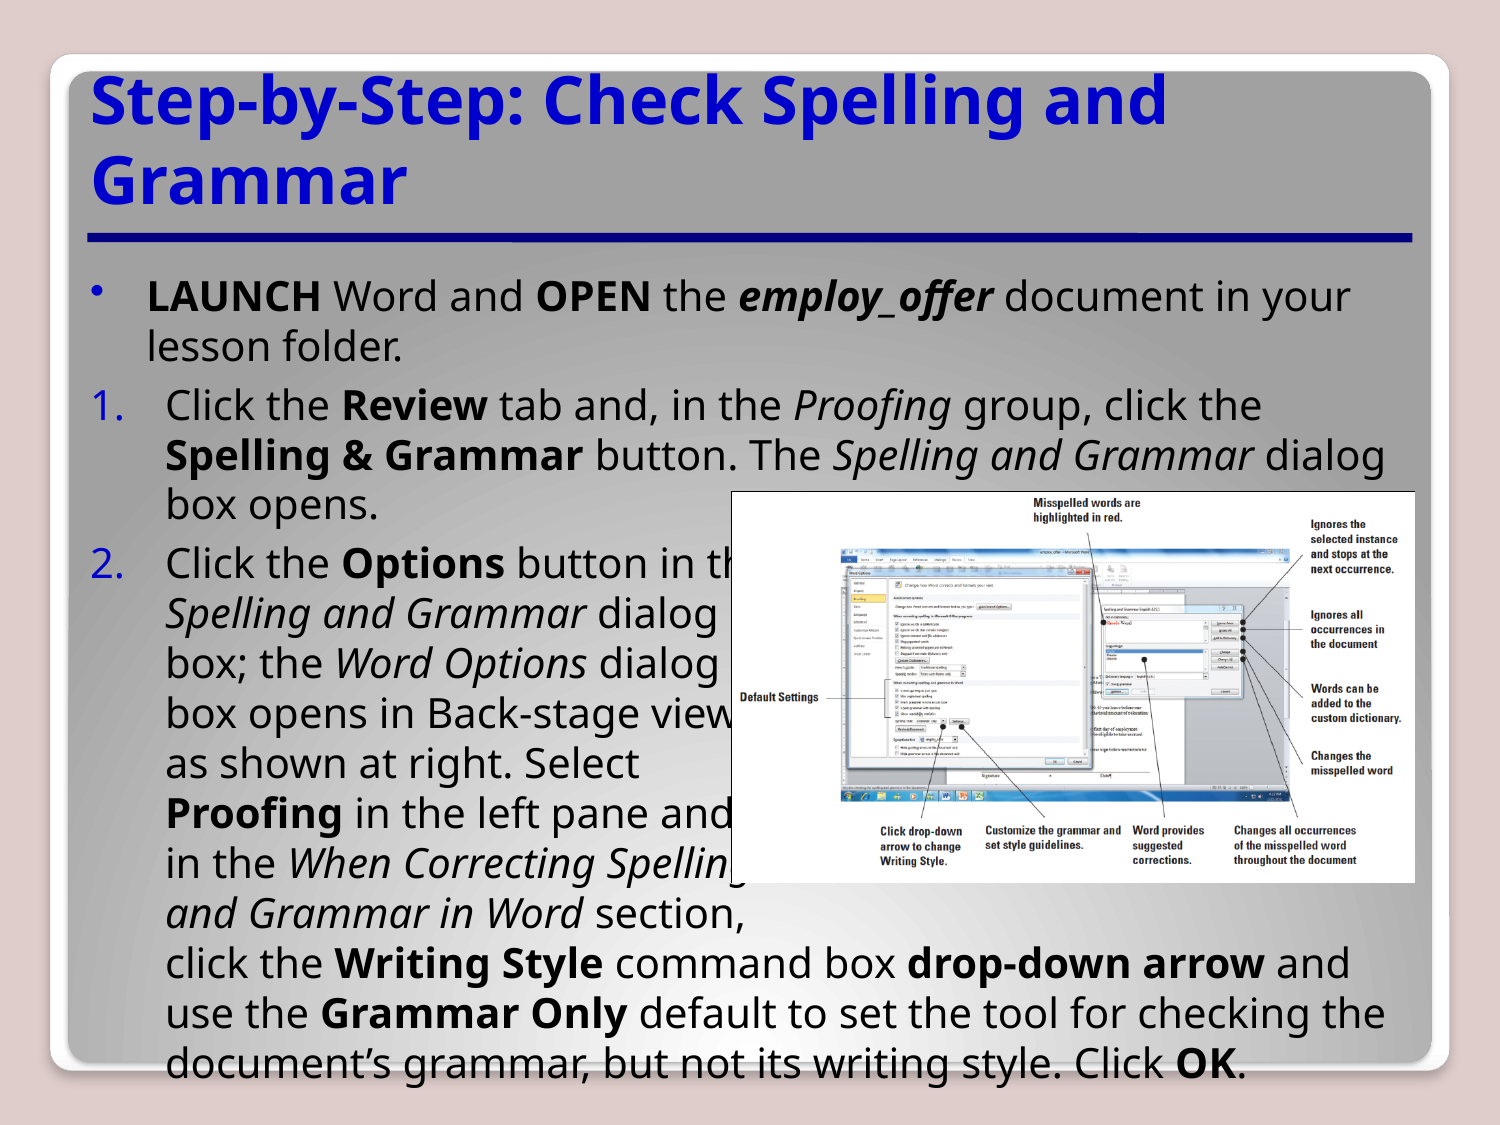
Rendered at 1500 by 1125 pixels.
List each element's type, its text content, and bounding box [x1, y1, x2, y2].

title Step-by-Step: Check Spelling and Grammar [74, 74, 1426, 226]
list LAUNCH Word and OPEN the employ_offer document in your lesson folder. Click the Review tab and, in the Proofing group, click the Spelling & Grammar button. The Spelling and Grammar dialog box opens. Click the Options button in the Spelling and Grammar dialog box; the Word Options dialog box opens in Back-stage view, as shown at right. Select Proofing in the left pane and, in the When Correcting Spelling and Grammar in Word section, click the Writing Style command box drop-down arrow and use the Grammar Only default to set the tool for checking the document’s grammar, but not its writing style. Click OK. [74, 262, 1426, 1063]
picture [731, 491, 1415, 883]
